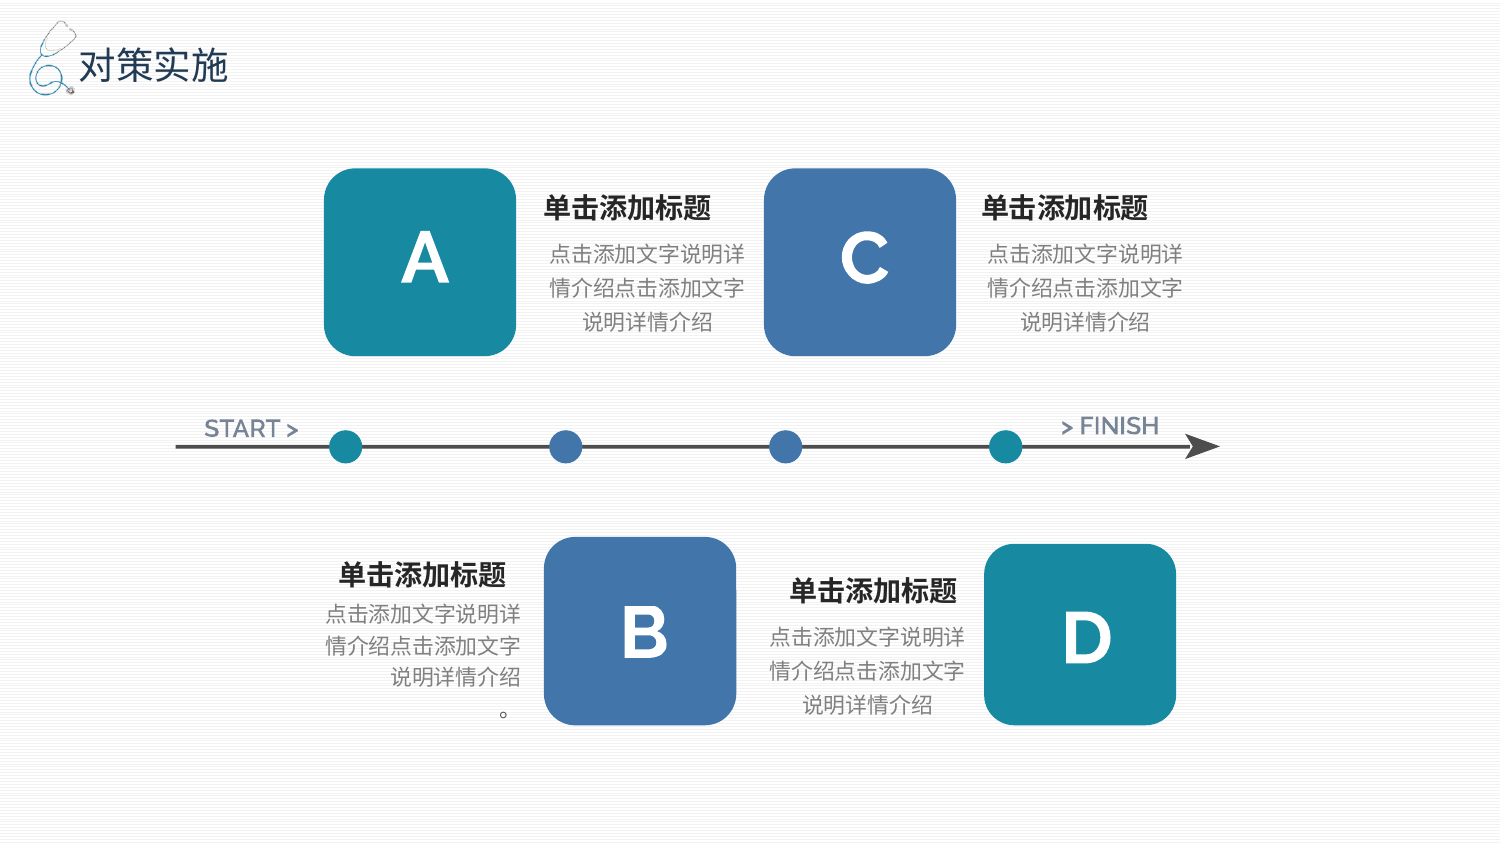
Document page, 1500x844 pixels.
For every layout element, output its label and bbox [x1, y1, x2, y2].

text_box [549, 430, 583, 464]
text_box [543, 536, 737, 726]
text_box [769, 430, 803, 464]
text_box [803, 444, 989, 449]
text_box [583, 444, 769, 449]
text_box [984, 543, 1177, 726]
text_box [204, 419, 298, 438]
text_box [1185, 433, 1221, 460]
text_box [297, 557, 522, 723]
text_box [748, 573, 972, 719]
text_box [763, 168, 957, 357]
text_box [966, 190, 1190, 336]
text_box [1023, 444, 1190, 449]
text_box [1062, 416, 1158, 435]
text_box [323, 168, 517, 357]
text_box [988, 430, 1023, 464]
text_box [329, 430, 363, 464]
text_box [175, 444, 329, 449]
text_box [363, 444, 549, 449]
picture [12, 13, 101, 102]
text_box [528, 190, 752, 336]
